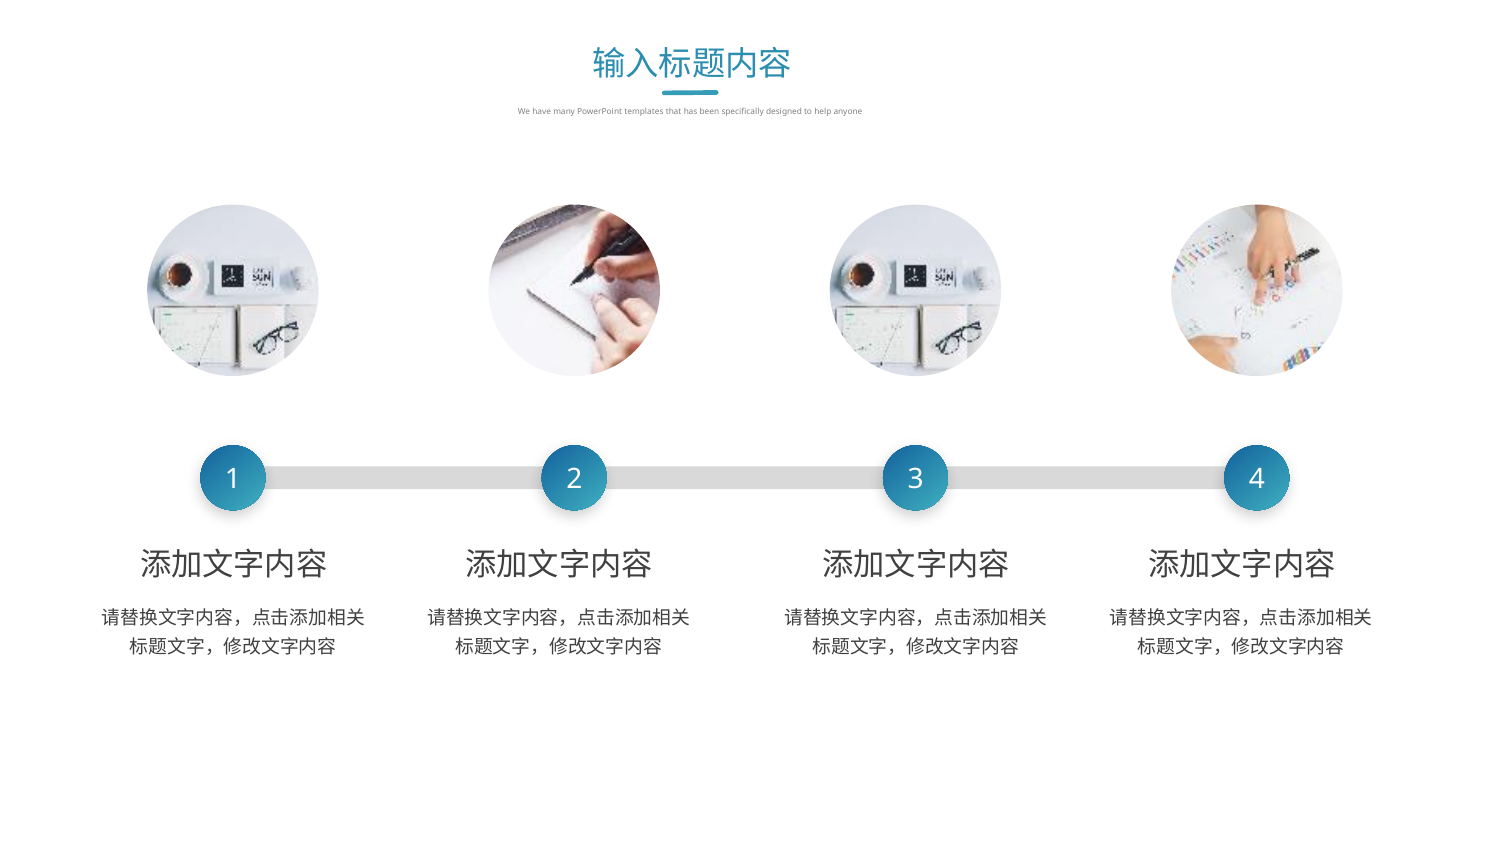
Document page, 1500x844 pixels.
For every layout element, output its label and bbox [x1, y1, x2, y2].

text_box [769, 538, 1062, 688]
text_box [146, 203, 320, 378]
text_box [828, 203, 1003, 378]
text_box [412, 538, 705, 688]
text_box [487, 203, 661, 378]
text_box [485, 34, 895, 124]
text_box [1094, 538, 1388, 688]
text_box [200, 445, 1290, 511]
text_box [1170, 203, 1344, 378]
text_box [86, 538, 380, 688]
